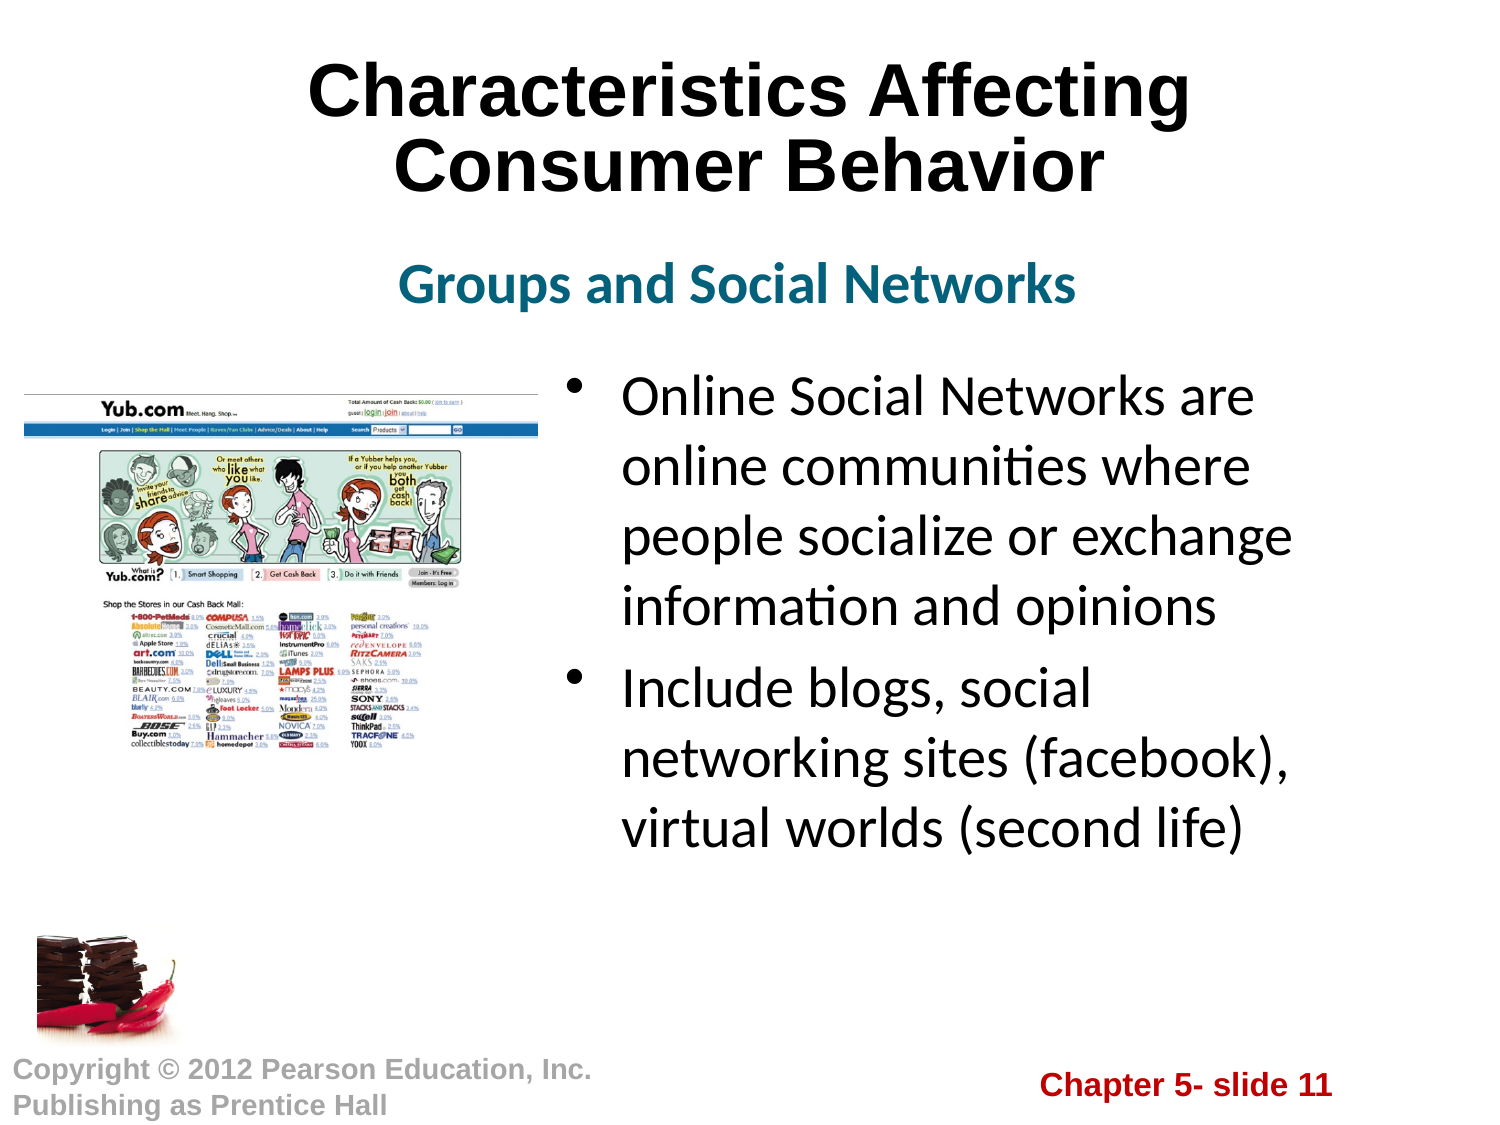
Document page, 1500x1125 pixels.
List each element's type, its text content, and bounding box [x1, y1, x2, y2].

list Groups and Social Networks [149, 237, 1326, 301]
list Online Social Networks are online communities where people socialize or exchange information and opinions Include blogs, social networking sites (facebook), virtual worlds (second life) [549, 349, 1388, 1026]
picture [37, 924, 188, 1050]
title Characteristics Affecting Consumer Behavior [112, 37, 1388, 226]
picture [24, 394, 538, 763]
